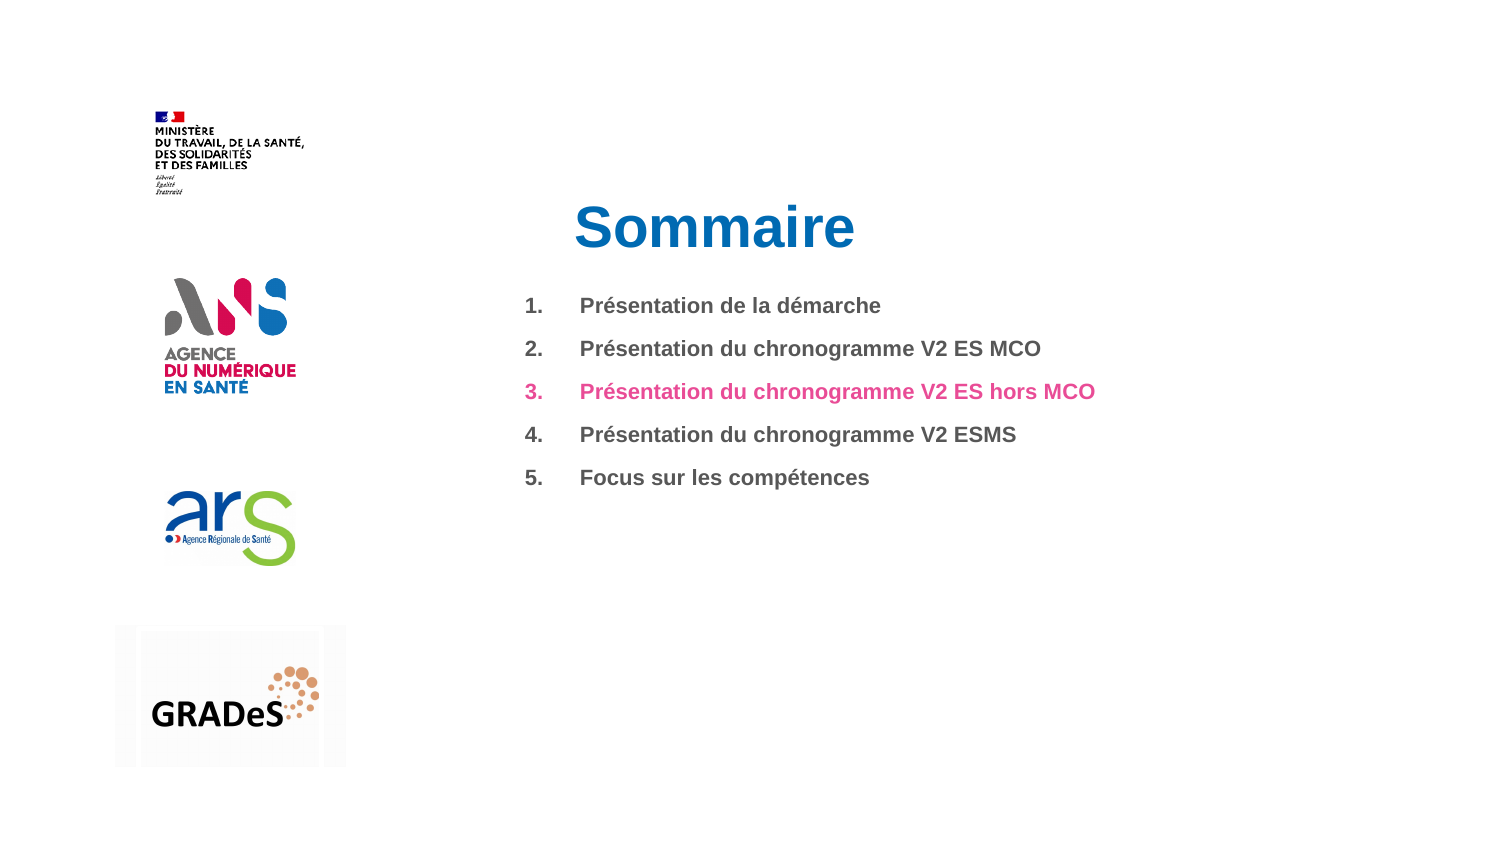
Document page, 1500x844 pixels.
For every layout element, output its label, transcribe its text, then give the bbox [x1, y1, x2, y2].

list Présentation de la démarche Présentation du chronogramme V2 ES MCO Présentation du chronogramme V2 ES hors MCO Présentation du chronogramme V2 ESMS Focus sur les compétences [524, 247, 1135, 496]
picture [141, 631, 319, 767]
picture [164, 278, 296, 394]
picture [164, 491, 296, 566]
picture [115, 625, 346, 767]
picture [140, 98, 322, 204]
